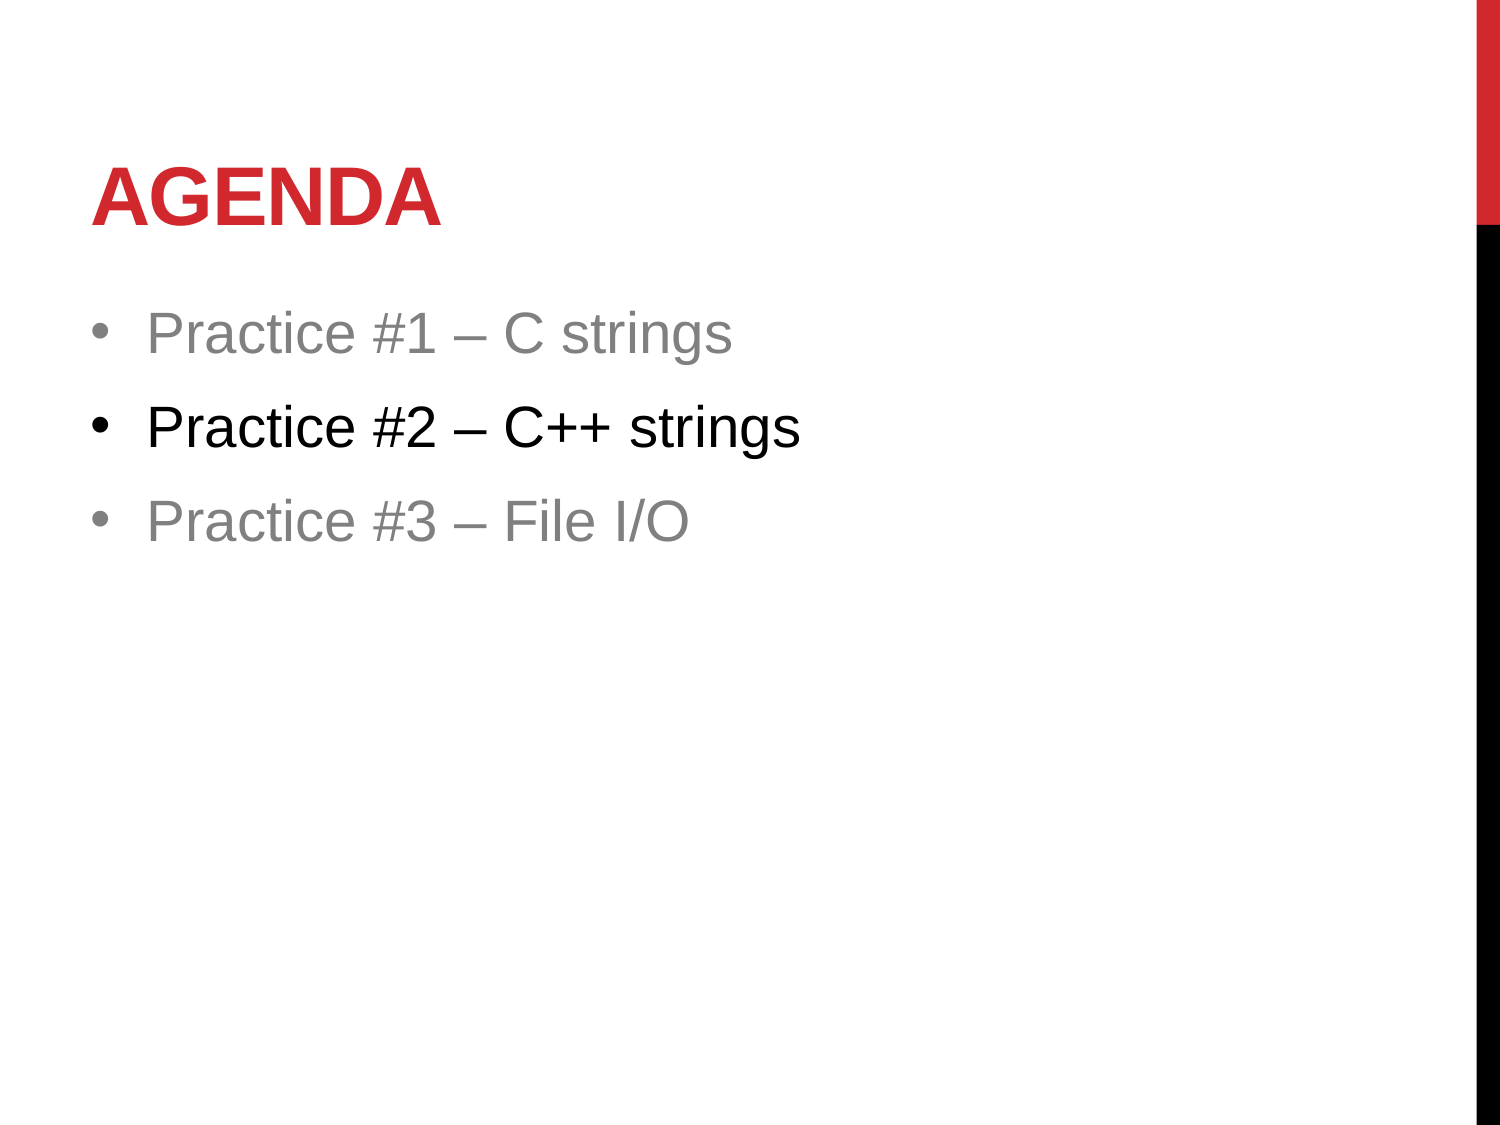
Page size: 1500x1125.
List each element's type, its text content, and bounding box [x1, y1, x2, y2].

list Practice #1 – C strings Practice #2 – C++ strings Practice #3 – File I/O [75, 287, 1325, 1005]
title Agenda [75, 25, 1025, 250]
